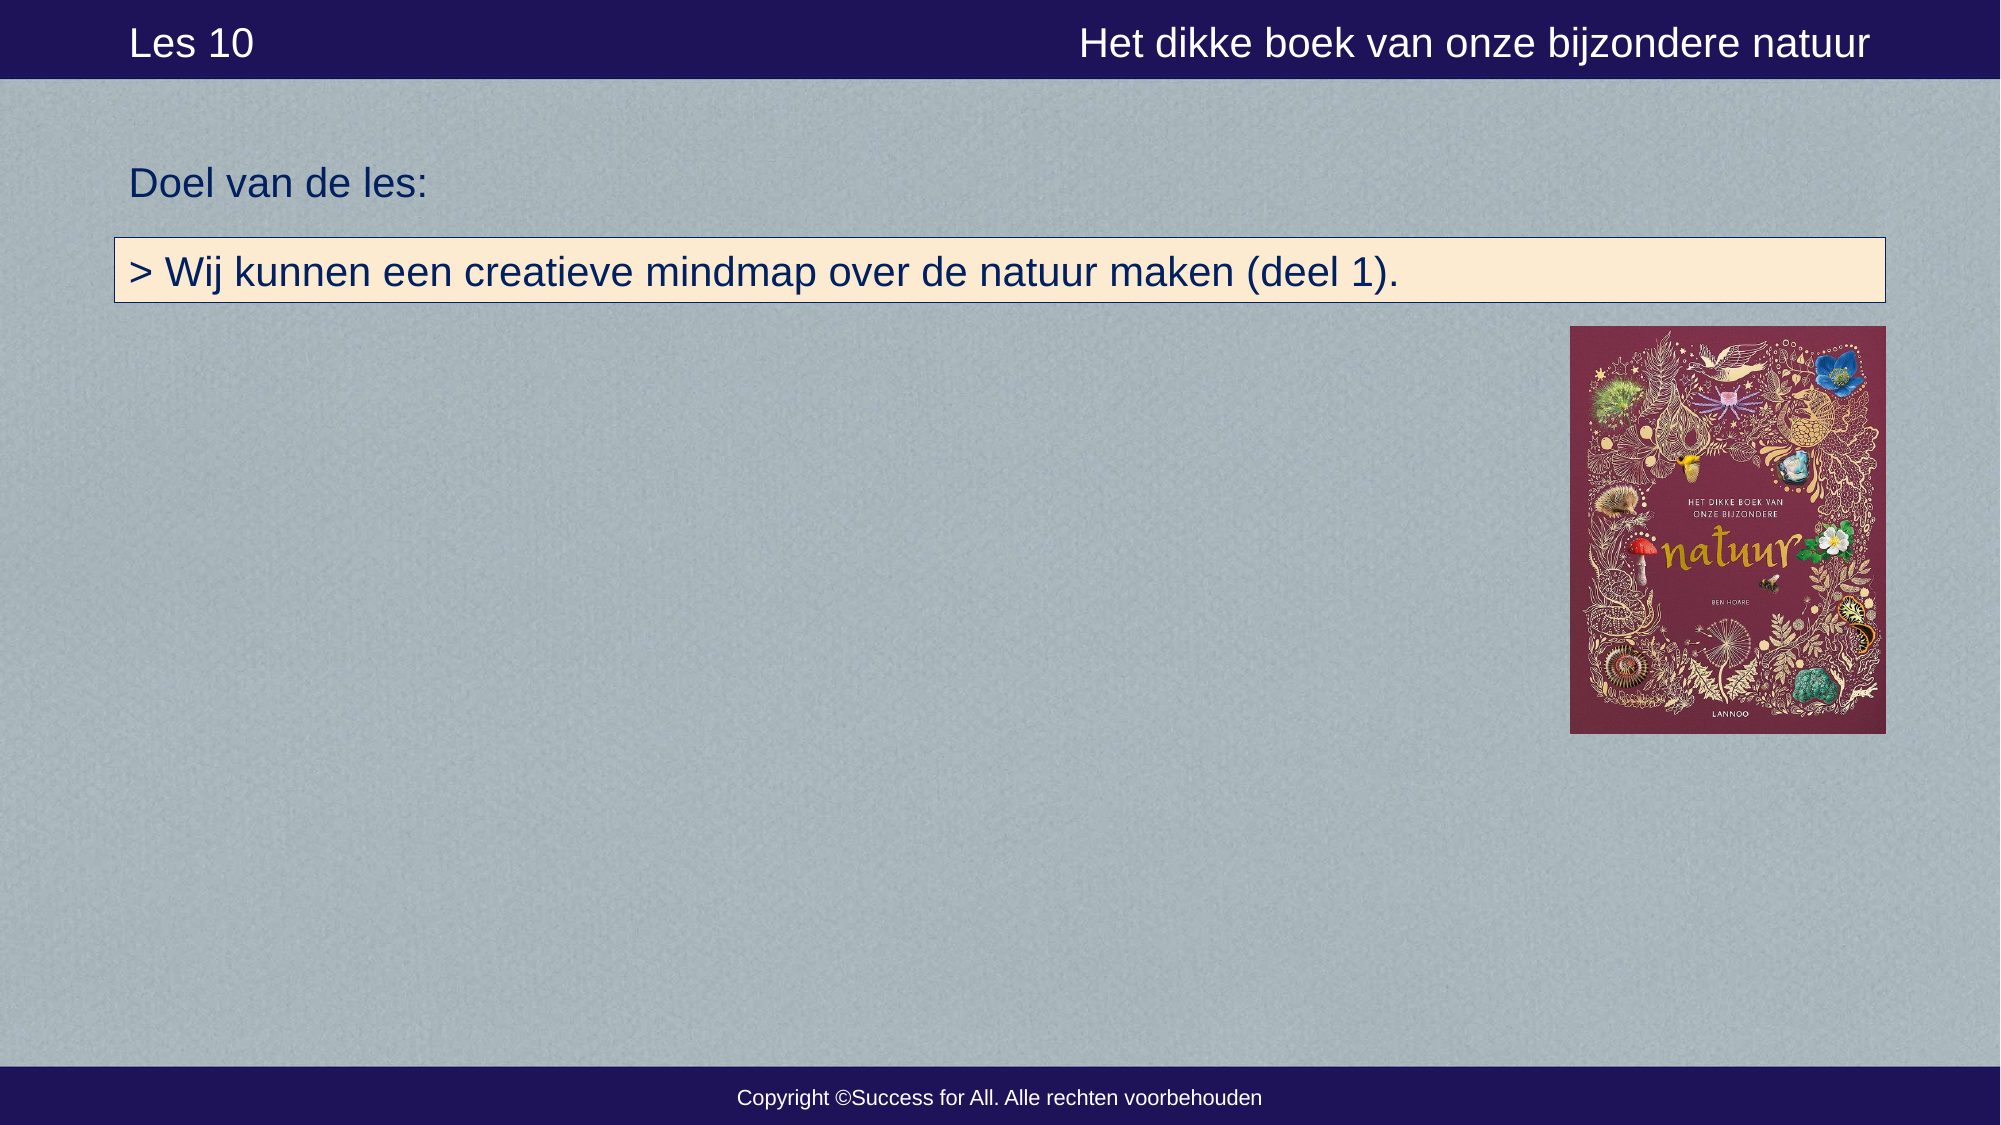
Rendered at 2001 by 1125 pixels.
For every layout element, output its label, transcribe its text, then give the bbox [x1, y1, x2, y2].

text_box Doel van de les: [113, 148, 1635, 214]
text_box Copyright ©Success for All. Alle rechten voorbehouden [0, 1076, 2000, 1125]
picture [0, 0, 2001, 1125]
text_box > Wij kunnen een creatieve mindmap over de natuur maken (deel 1). [114, 237, 1886, 303]
text_box Het dikke boek van onze bijzondere natuur [999, 8, 1886, 73]
text_box Les 10 [114, 8, 354, 73]
